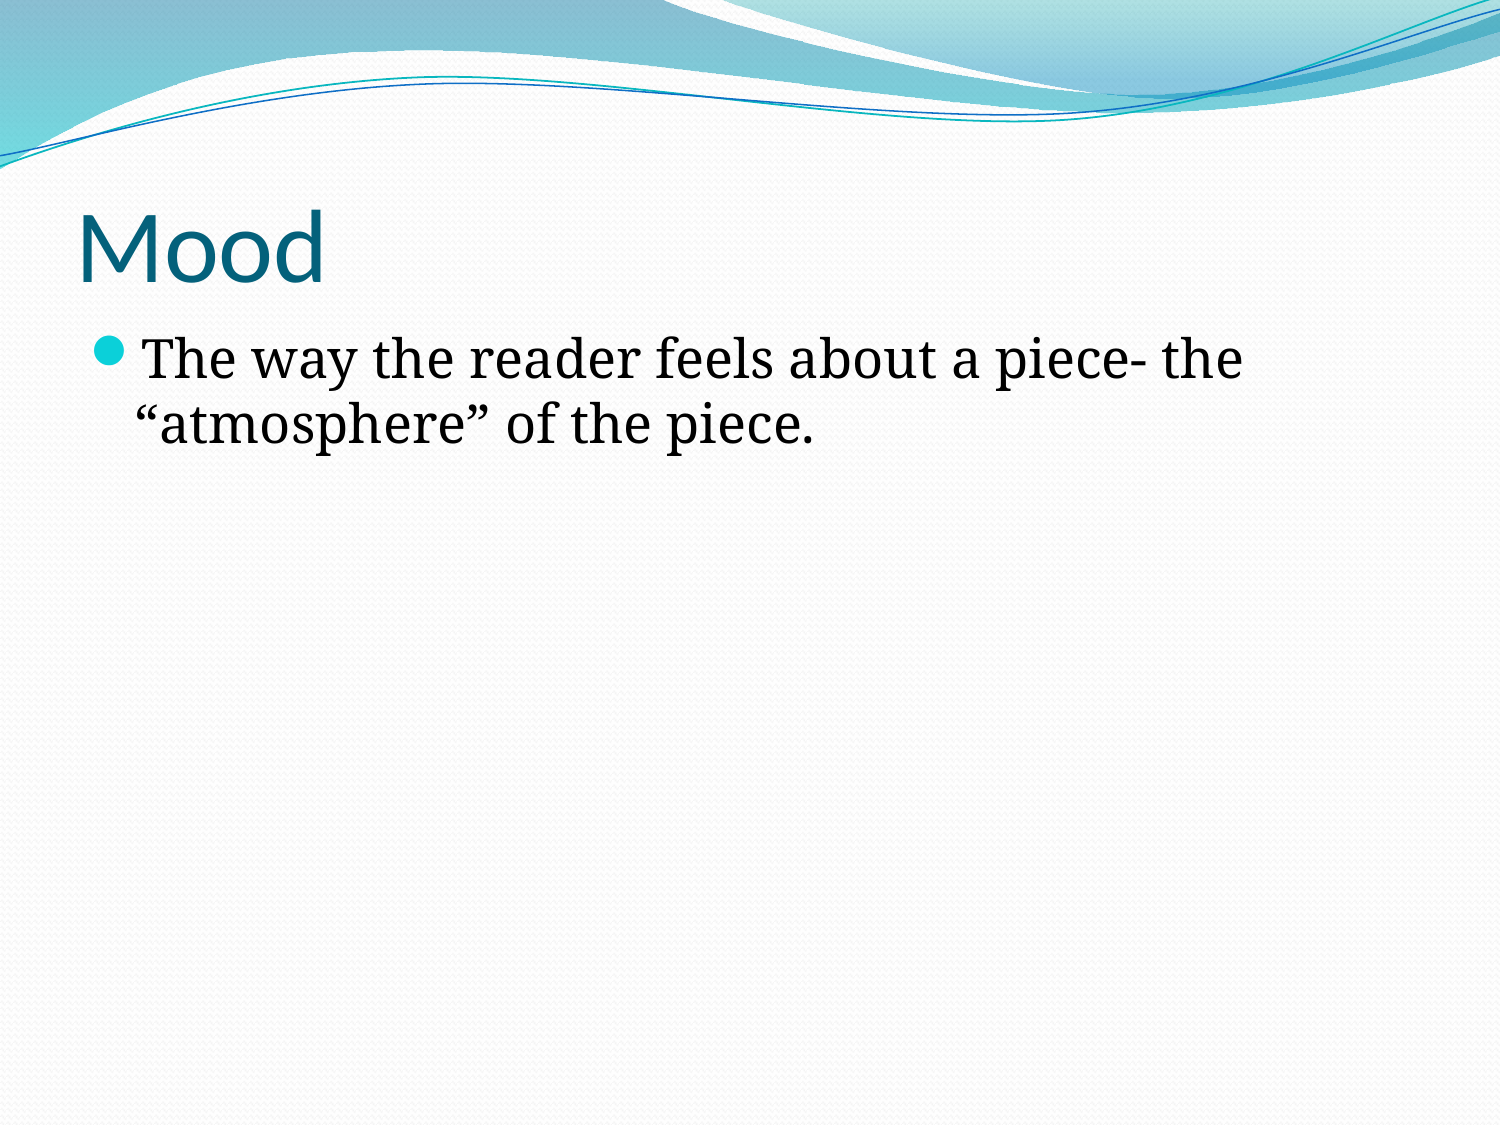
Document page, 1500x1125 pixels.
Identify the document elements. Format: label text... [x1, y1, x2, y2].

list The way the reader feels about a piece- the “atmosphere” of the piece. [75, 317, 1425, 1038]
title Mood [75, 115, 1425, 303]
